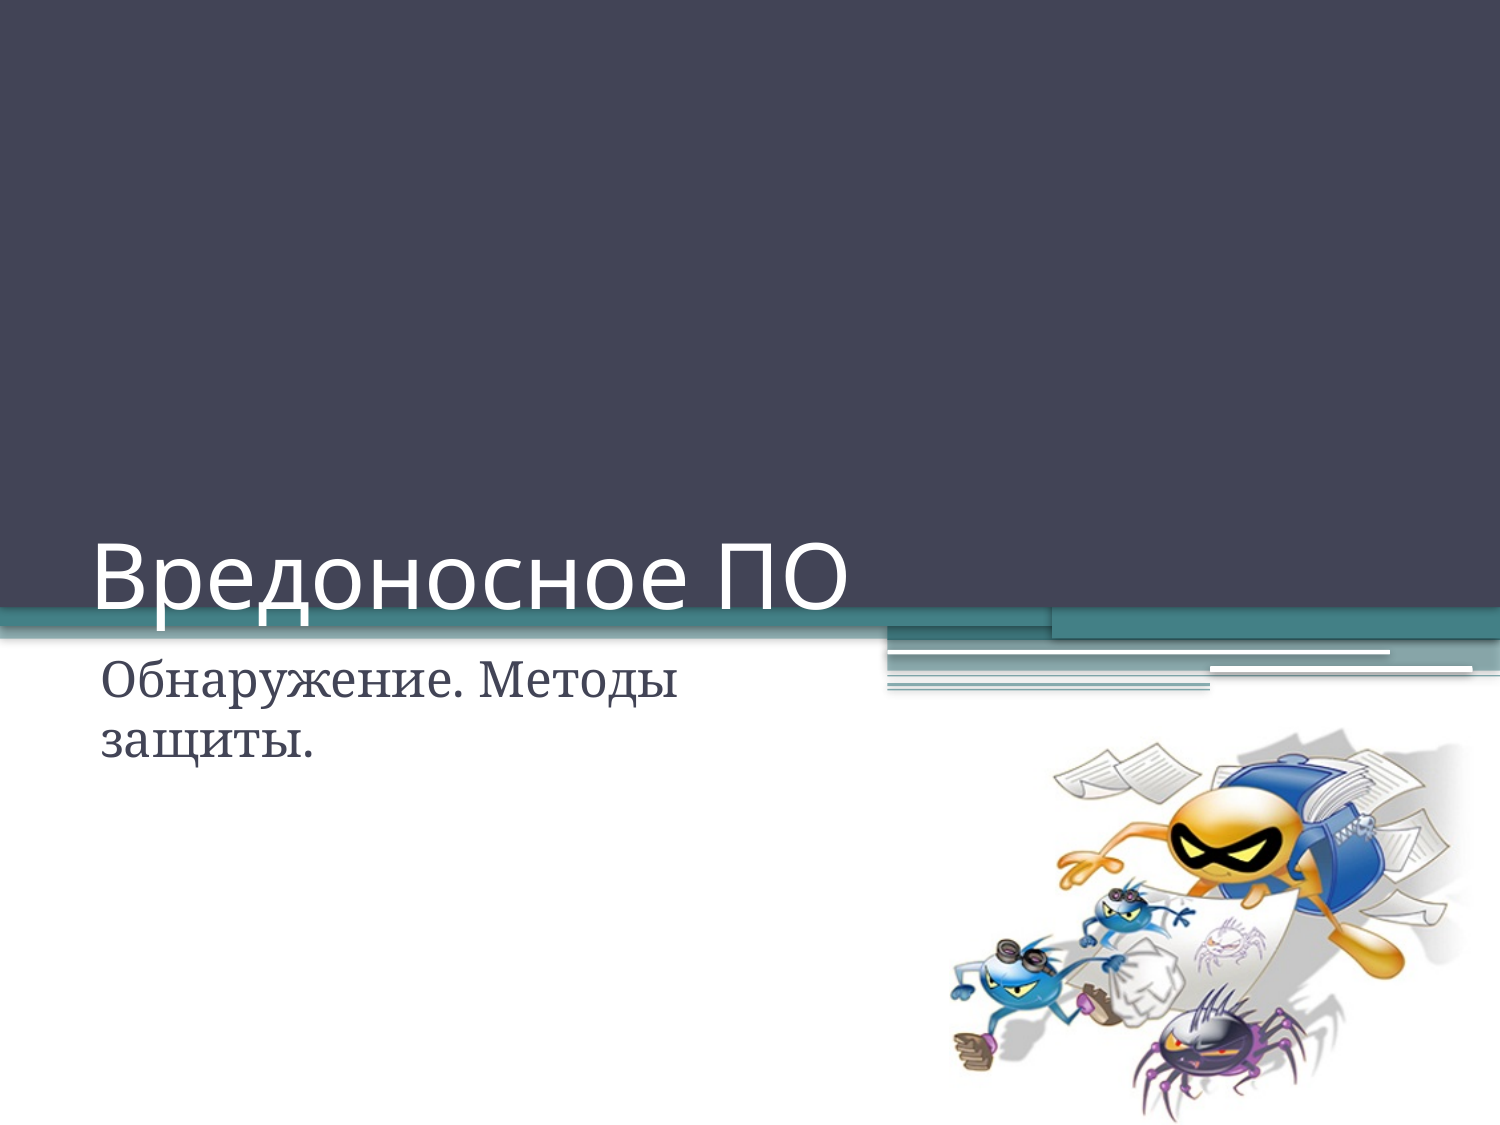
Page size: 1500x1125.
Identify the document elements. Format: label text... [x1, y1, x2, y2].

subtitle Обнаружение. Методы защиты. [75, 639, 888, 928]
picture [948, 726, 1481, 1125]
title Вредоносное ПО [75, 394, 1463, 636]
